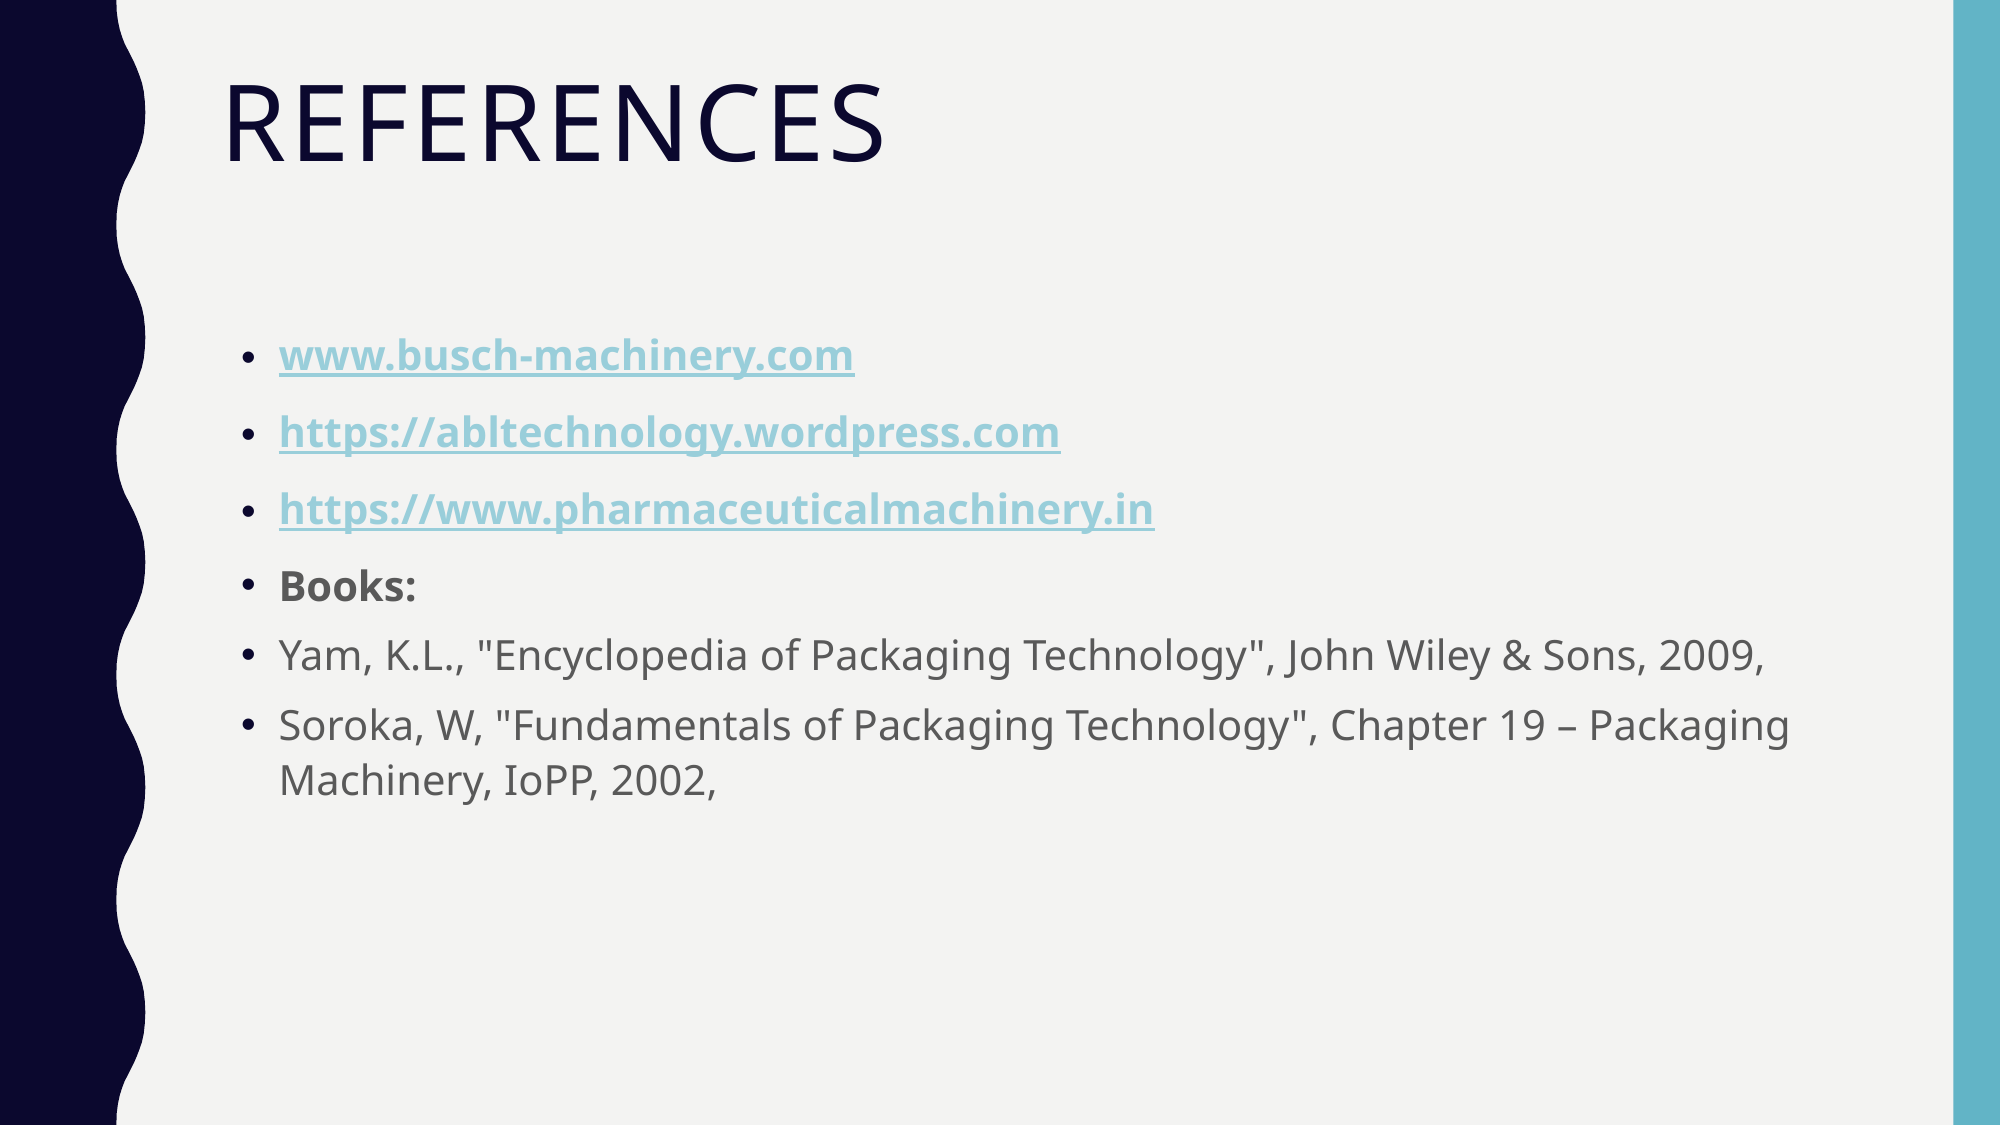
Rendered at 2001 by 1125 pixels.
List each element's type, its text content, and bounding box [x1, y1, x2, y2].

title References [205, 62, 1875, 308]
list www.busch-machinery.com https://abltechnology.wordpress.com https://www.pharmaceuticalmachinery.in Books: Yam, K.L., "Encyclopedia of Packaging Technology", John Wiley & Sons, 2009, Soroka, W, "Fundamentals of Packaging Technology", Chapter 19 – Packaging Machinery, IoPP, 2002, [225, 250, 1826, 1013]
